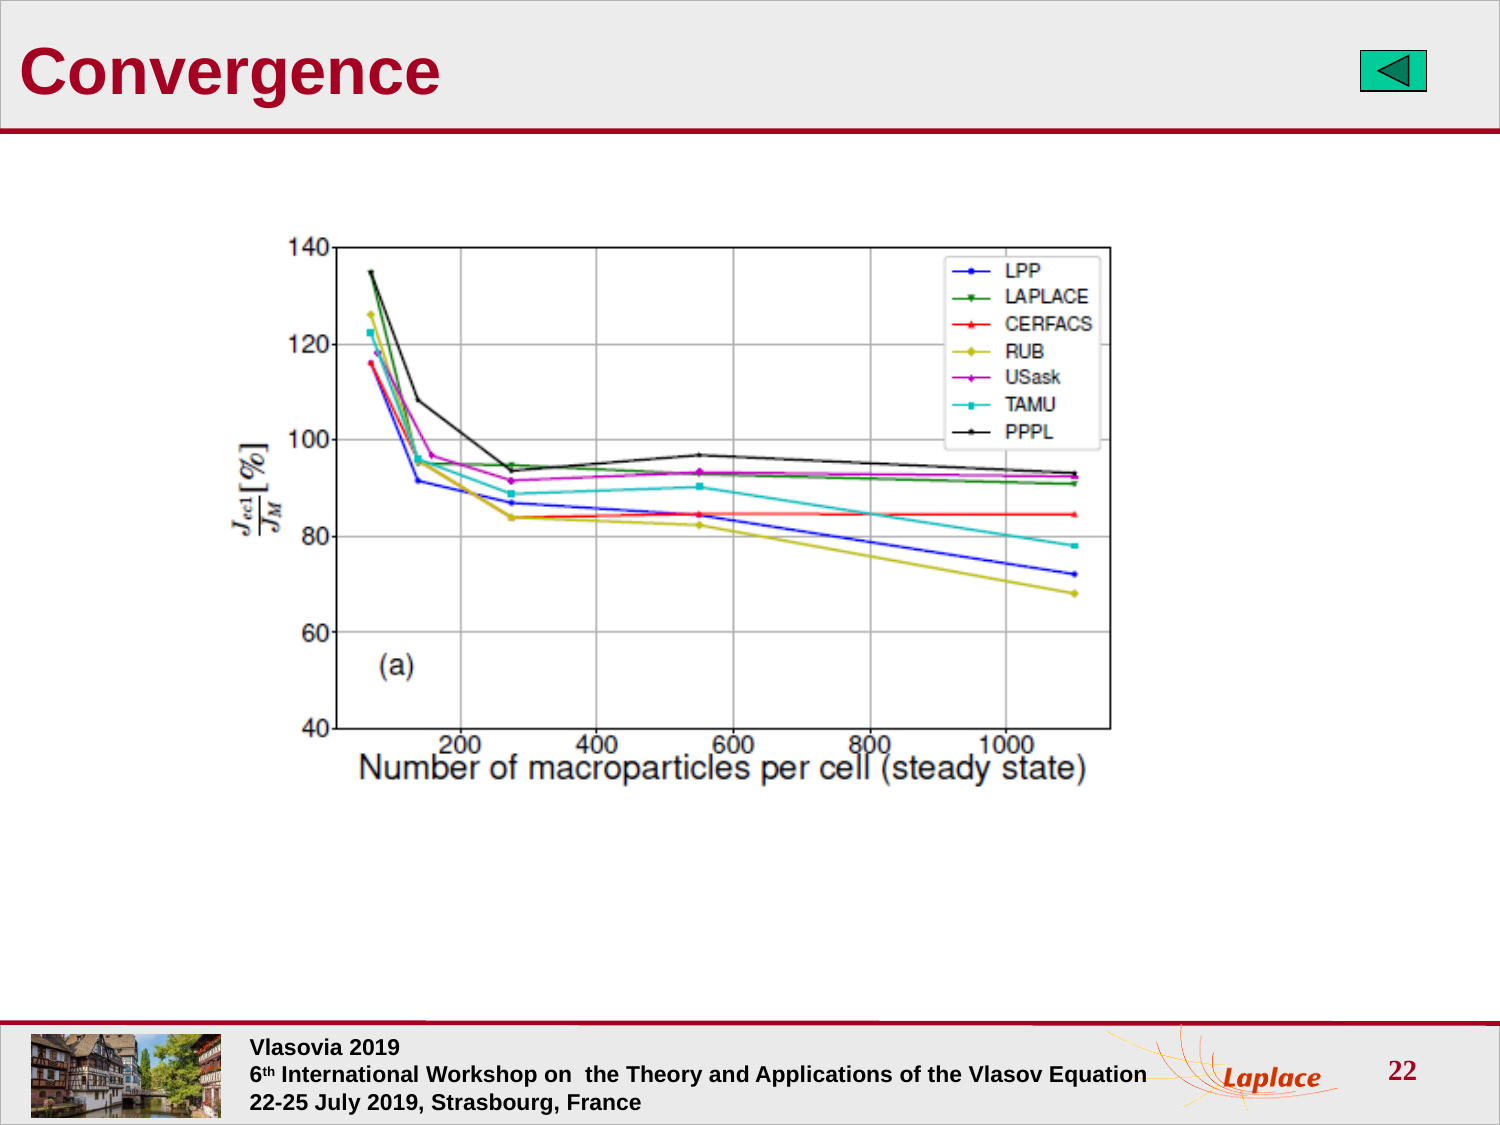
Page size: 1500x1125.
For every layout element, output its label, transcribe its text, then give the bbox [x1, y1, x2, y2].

picture [185, 205, 1172, 830]
text_box [1360, 50, 1427, 92]
picture [31, 1034, 221, 1118]
title Convergence [4, 11, 1418, 125]
picture [1107, 1024, 1343, 1111]
text_box [0, 0, 1500, 131]
